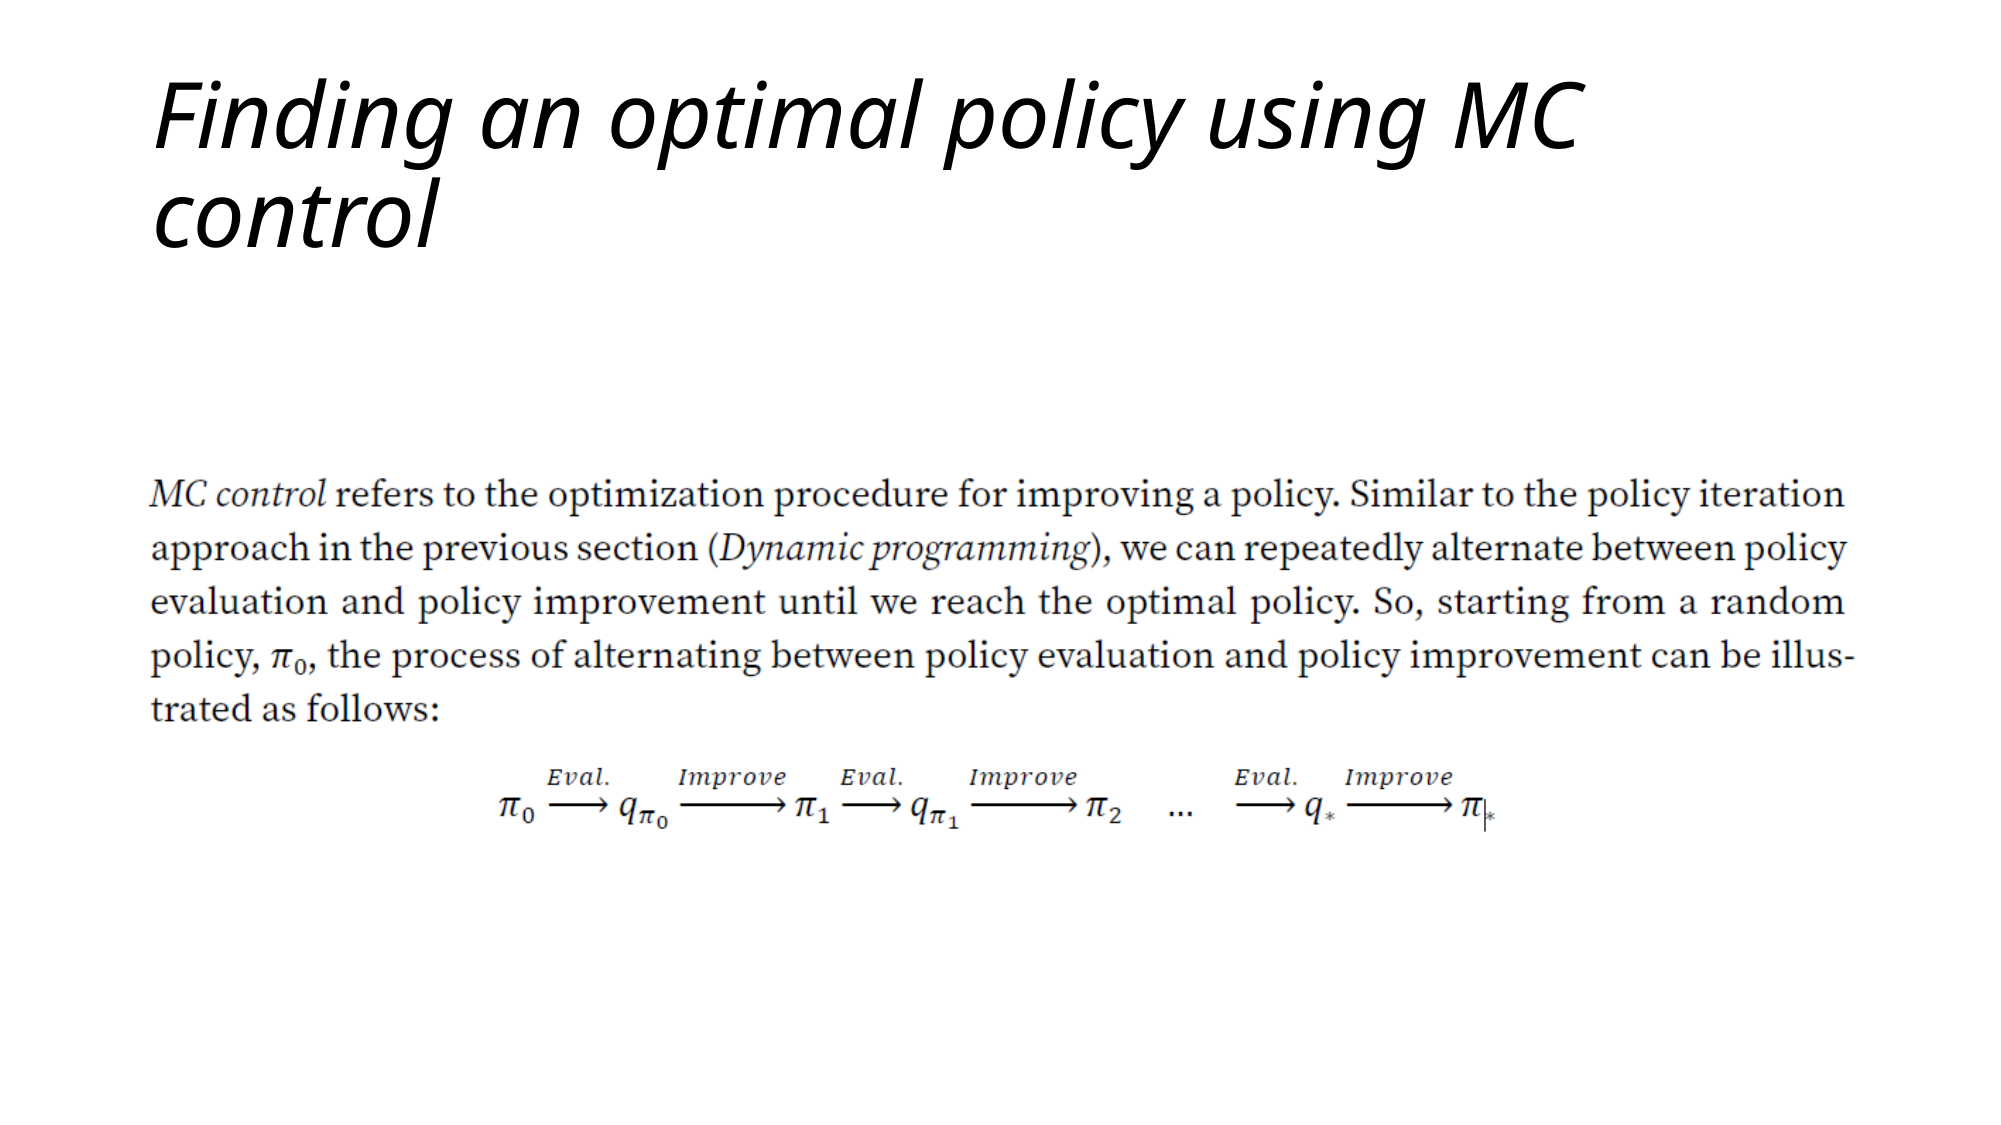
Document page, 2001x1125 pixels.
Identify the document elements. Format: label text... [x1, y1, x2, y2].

title Finding an optimal policy using MC control [137, 59, 1863, 278]
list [137, 460, 1863, 853]
